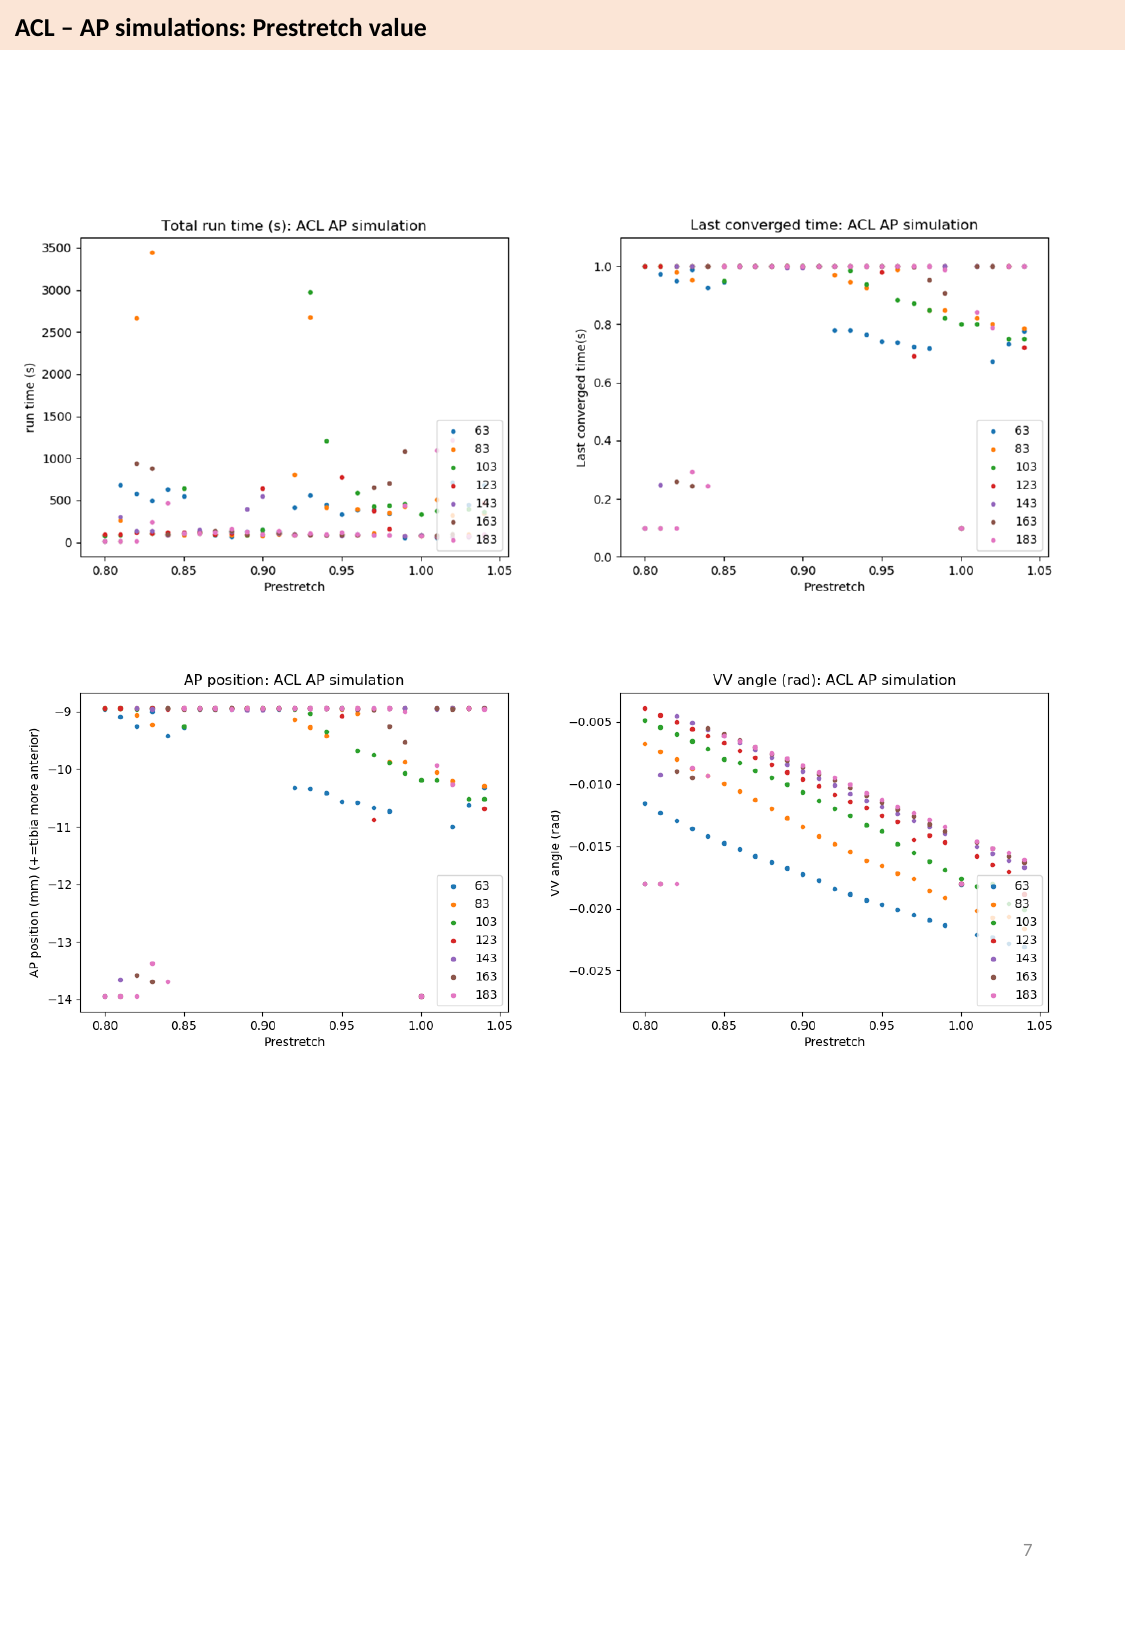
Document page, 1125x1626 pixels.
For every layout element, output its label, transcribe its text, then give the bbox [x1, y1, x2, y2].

text_box [0, 0, 1125, 51]
picture [11, 187, 1103, 602]
picture [11, 642, 1103, 1057]
text_box ACL – AP simulations: Prestretch value [0, 3, 785, 50]
slide_number 7 [794, 1506, 1048, 1593]
